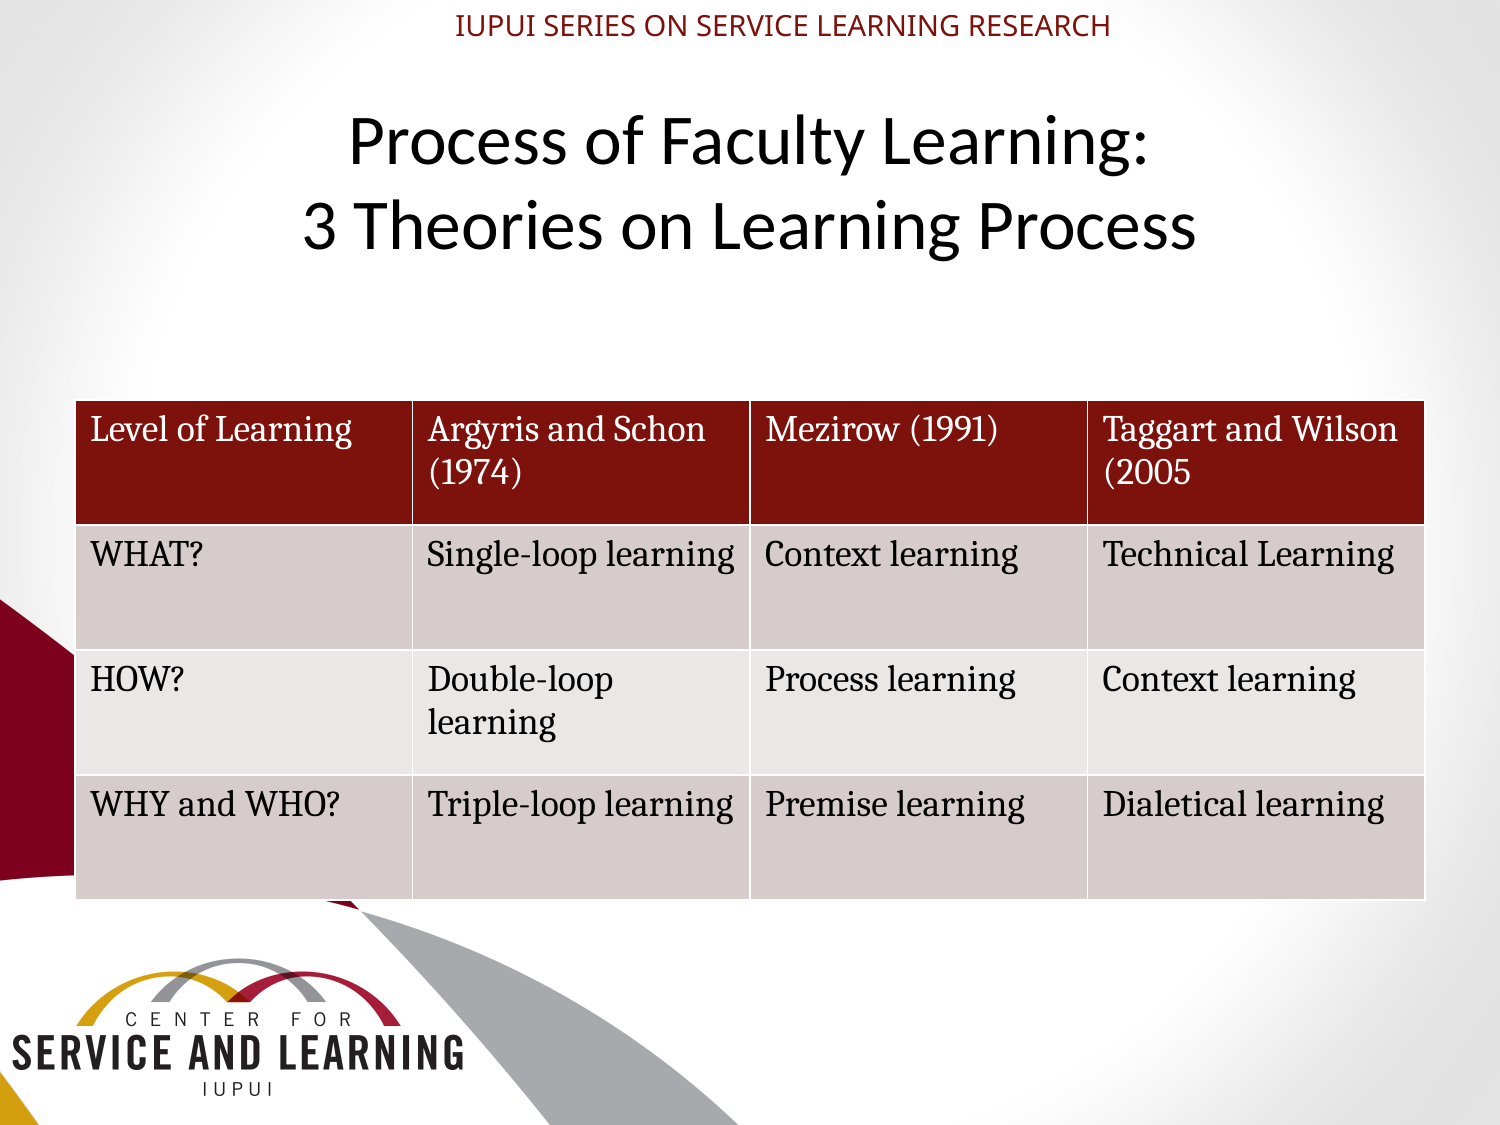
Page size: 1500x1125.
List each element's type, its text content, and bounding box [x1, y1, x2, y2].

text_box IUPUI SERIES ON SERVICE LEARNING RESEARCH [381, 0, 1187, 50]
title Process of Faculty Learning: 3 Theories on Learning Process [75, 84, 1425, 273]
table_cell Double-loop learning [413, 651, 749, 774]
table_header Taggart and Wilson (2005 [1088, 401, 1424, 524]
table_cell Dialetical learning [1088, 776, 1424, 899]
table_cell WHY and WHO? [76, 776, 412, 899]
table_cell Technical Learning [1088, 526, 1424, 649]
table_header Level of Learning [76, 401, 412, 524]
table_cell Premise learning [751, 776, 1087, 899]
table_header Mezirow (1991) [751, 401, 1087, 524]
table_cell Single-loop learning [413, 526, 749, 649]
table_cell Triple-loop learning [413, 776, 749, 899]
table_cell Context learning [751, 526, 1087, 649]
picture [0, 0, 1500, 1125]
table_header Argyris and Schon (1974) [413, 401, 749, 524]
table_cell WHAT? [76, 526, 412, 649]
table_cell HOW? [76, 651, 412, 774]
table_cell Context learning [1088, 651, 1424, 774]
table_cell Process learning [751, 651, 1087, 774]
